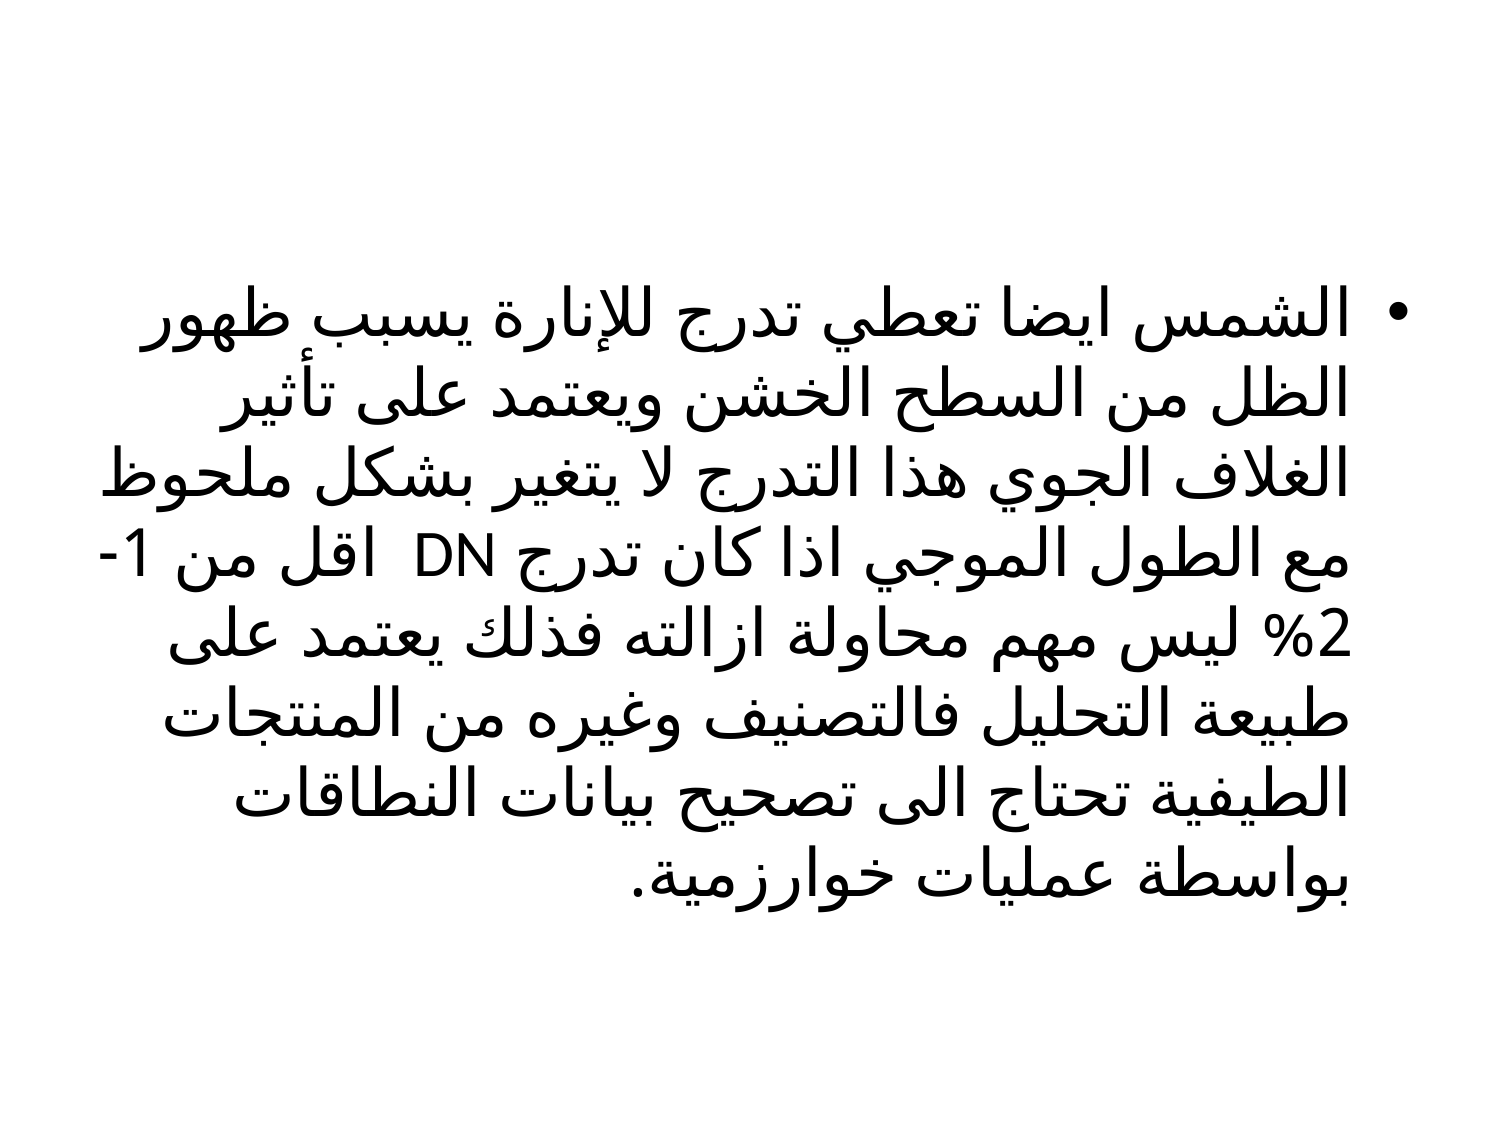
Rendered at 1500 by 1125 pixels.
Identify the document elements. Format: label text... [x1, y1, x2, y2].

list الشمس ايضا تعطي تدرج للإنارة يسبب ظهور الظل من السطح الخشن ويعتمد على تأثير الغلاف الجوي هذا التدرج لا يتغير بشكل ملحوظ مع الطول الموجي اذا كان تدرج DN اقل من 1-2% ليس مهم محاولة ازالته فذلك يعتمد على طبيعة التحليل فالتصنيف وغيره من المنتجات الطيفية تحتاج الى تصحيح بيانات النطاقات بواسطة عمليات خوارزمية. [75, 262, 1425, 1005]
